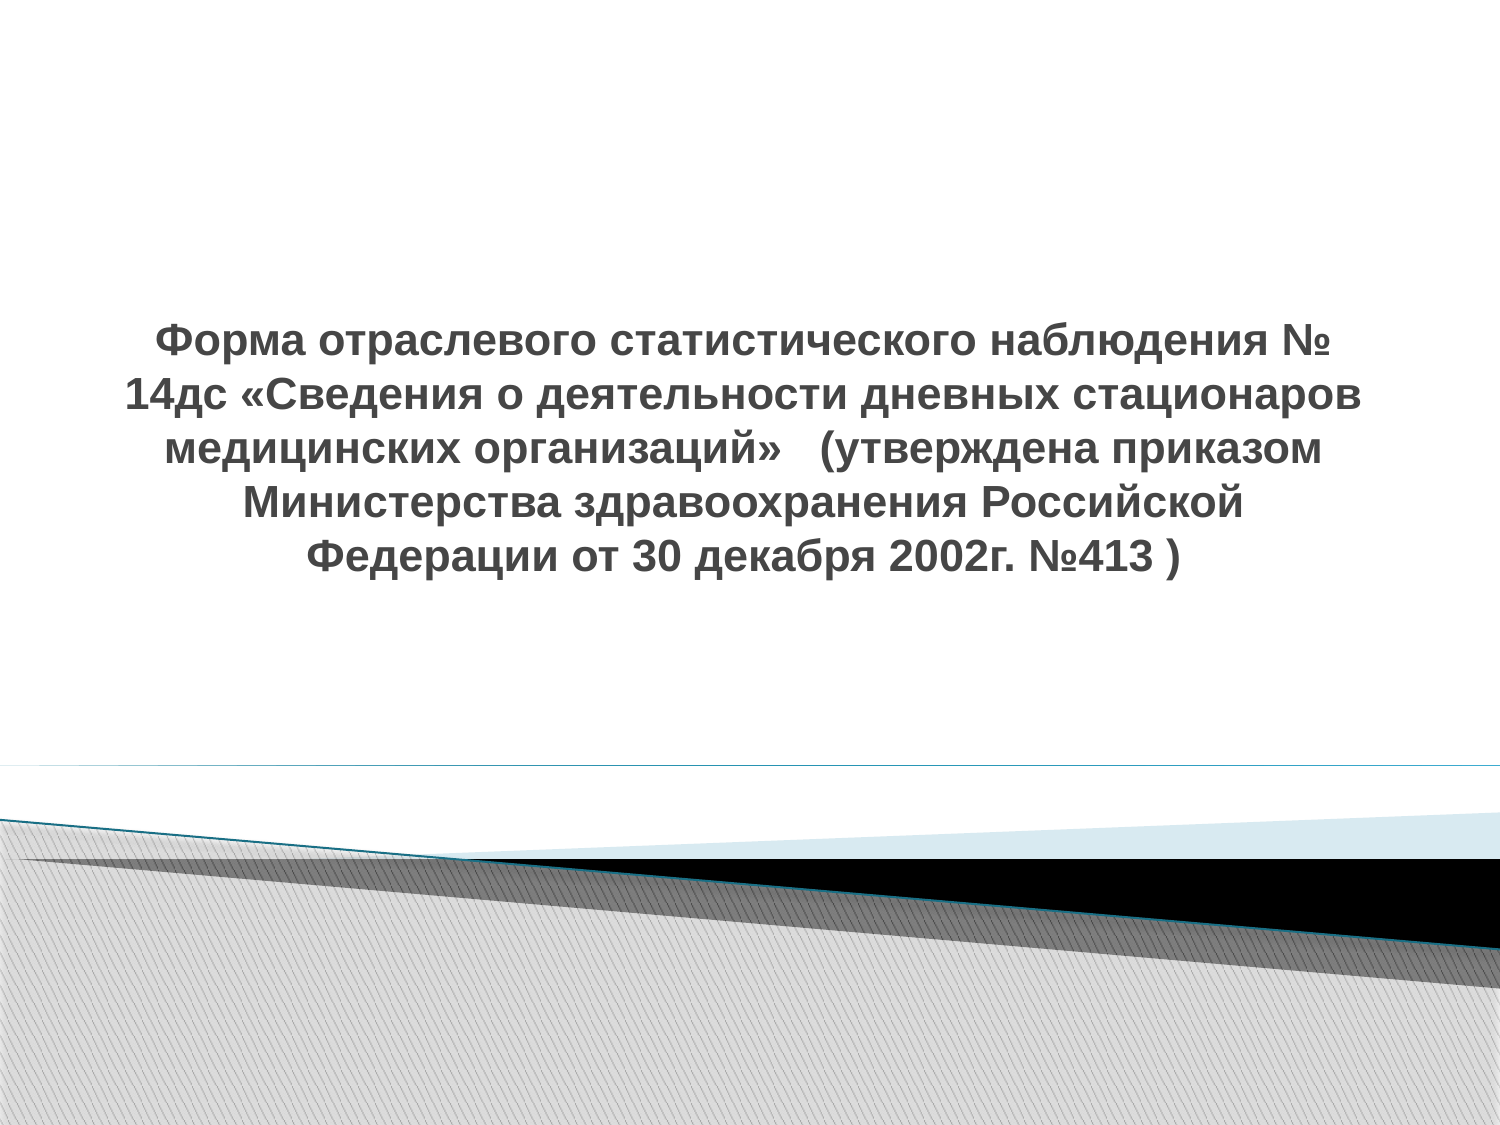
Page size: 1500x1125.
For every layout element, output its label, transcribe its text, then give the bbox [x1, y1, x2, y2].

title Форма отраслевого статистического наблюдения № 14дс «Сведения о деятельности дневных стационаров медицинских организаций» (утверждена приказом Министерства здравоохранения Российской Федерации от 30 декабря 2002г. №413 ) [100, 255, 1388, 588]
picture [5, 859, 1500, 989]
